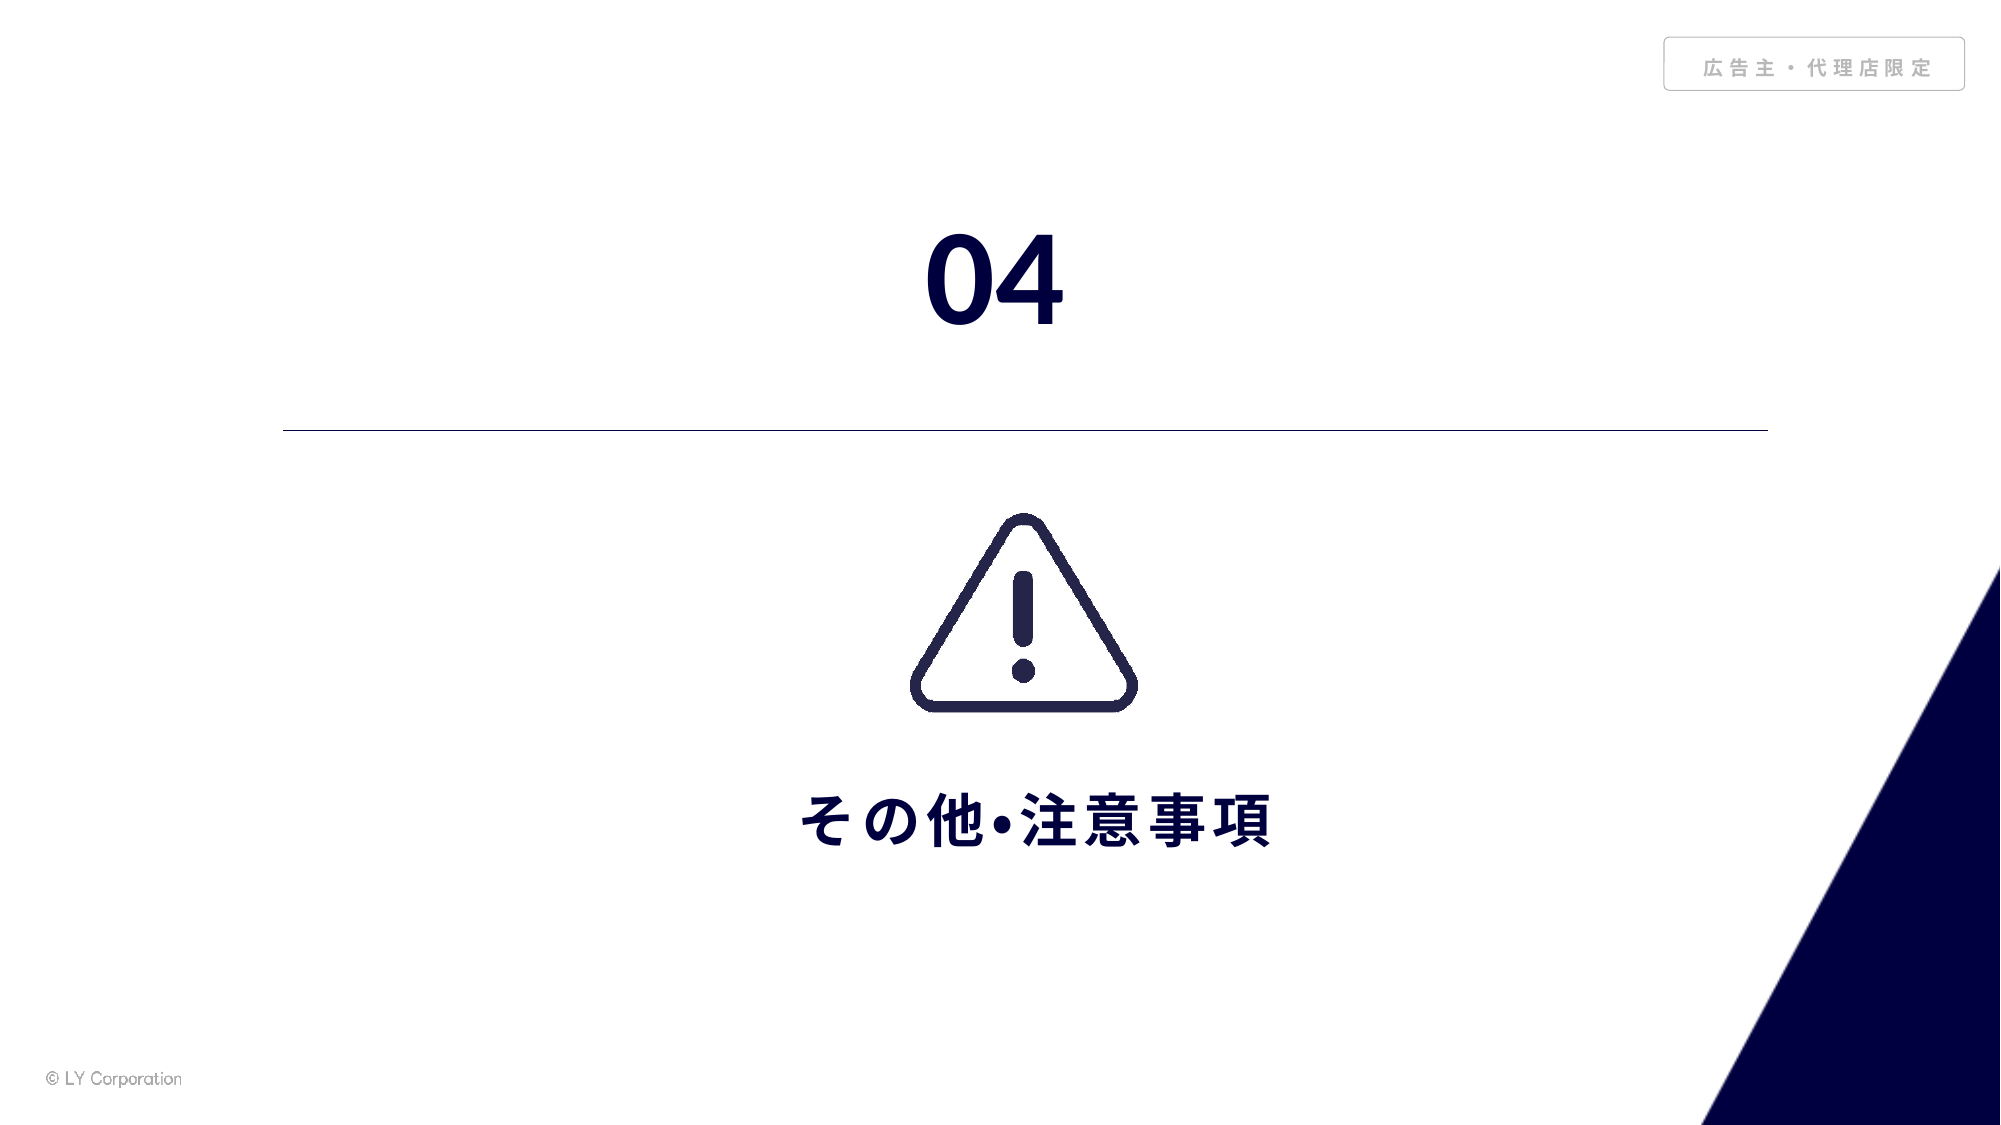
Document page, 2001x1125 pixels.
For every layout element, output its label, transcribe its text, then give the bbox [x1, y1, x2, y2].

picture [892, 495, 1153, 736]
list その他・注意事項 [547, 785, 1523, 875]
picture [46, 1071, 181, 1088]
list 04 [910, 198, 1136, 373]
